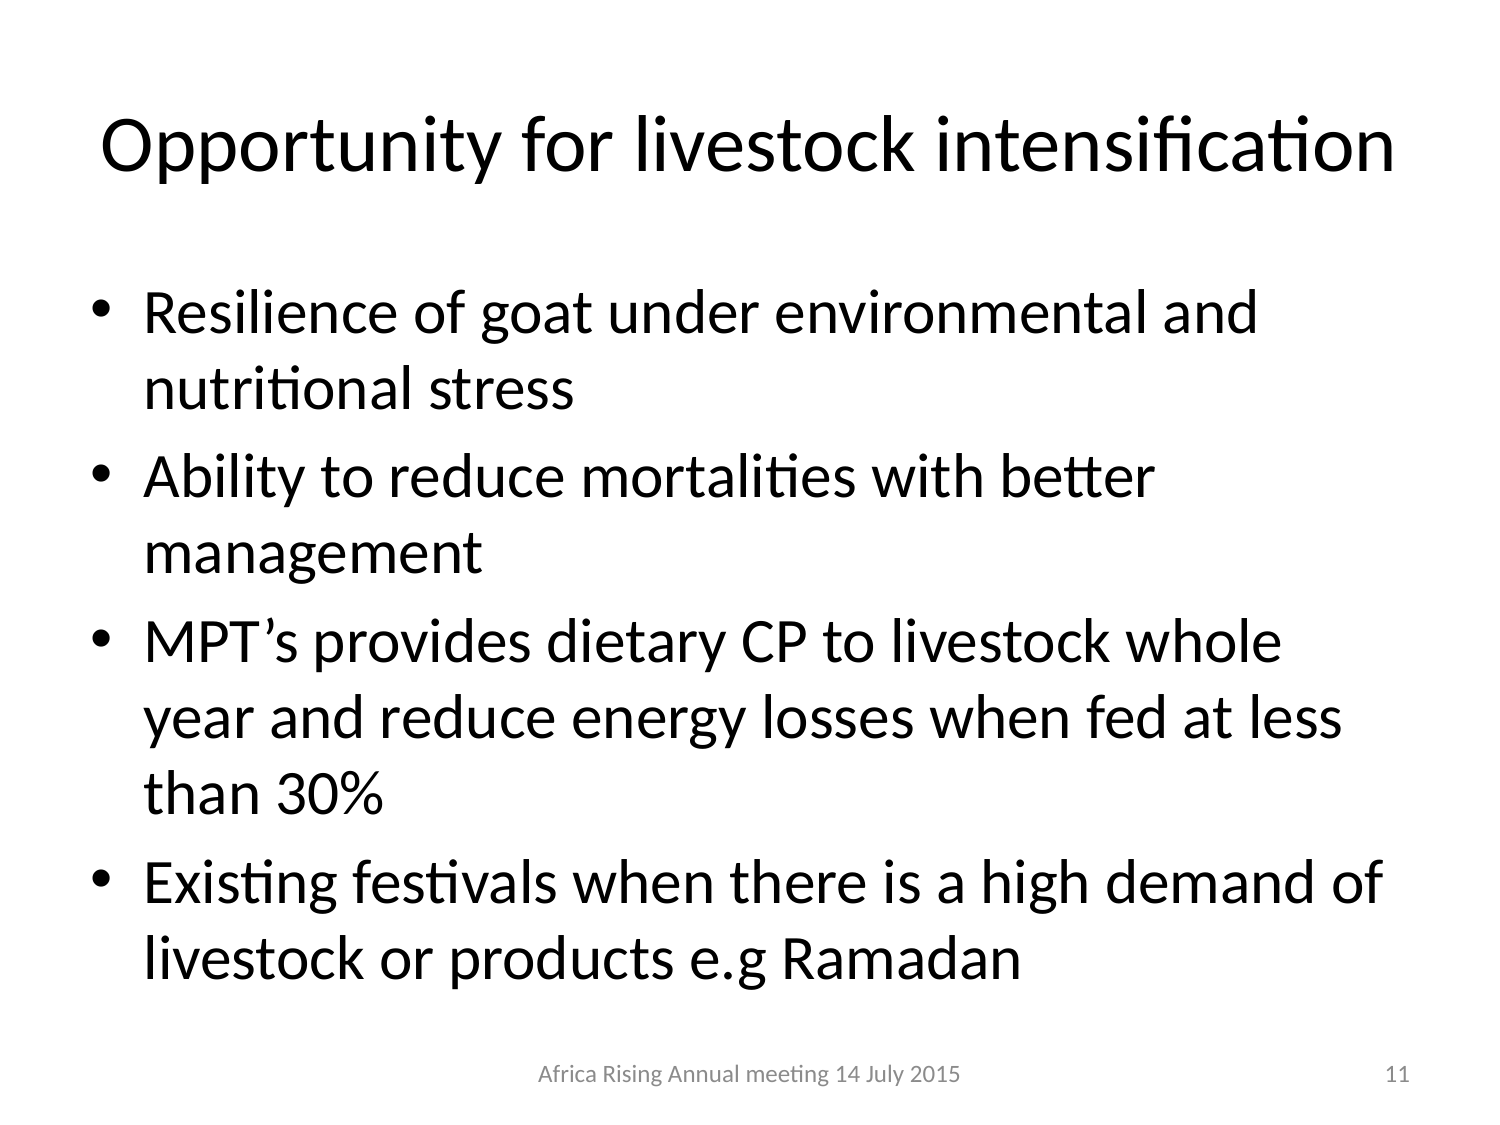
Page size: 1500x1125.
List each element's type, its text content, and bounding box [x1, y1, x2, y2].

slide_number 11 [1074, 1042, 1425, 1103]
list Resilience of goat under environmental and nutritional stress Ability to reduce mortalities with better management MPT’s provides dietary CP to livestock whole year and reduce energy losses when fed at less than 30% Existing festivals when there is a high demand of livestock or products e.g Ramadan [75, 262, 1425, 1005]
title Opportunity for livestock intensification [75, 45, 1425, 233]
footer Africa Rising Annual meeting 14 July 2015 [512, 1042, 988, 1103]
